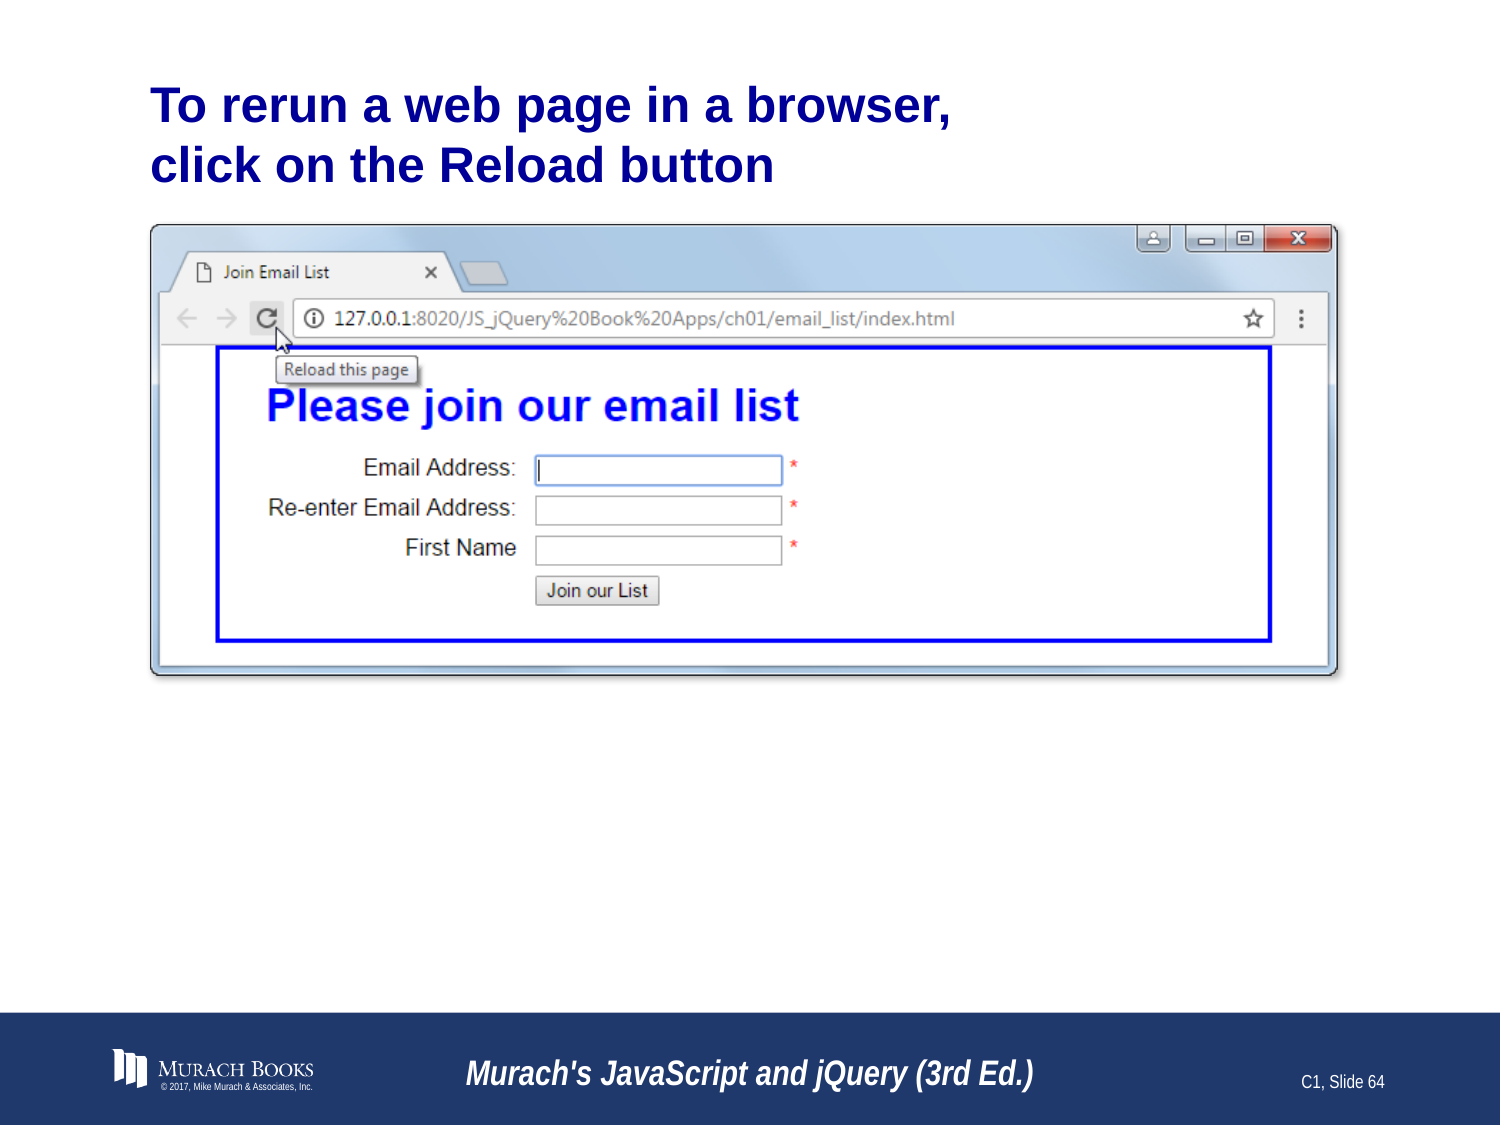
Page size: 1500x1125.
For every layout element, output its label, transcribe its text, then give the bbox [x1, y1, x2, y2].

slide_number Murach's JavaScript and jQuery (3rd Ed.) [463, 1025, 1050, 1100]
title To rerun a web page in a browser, click on the Reload button [150, 72, 1350, 194]
footer © 2017, Mike Murach & Associates, Inc. [12, 1025, 463, 1100]
slide_number C1, Slide 64 [1087, 1025, 1400, 1100]
picture [149, 224, 1338, 677]
